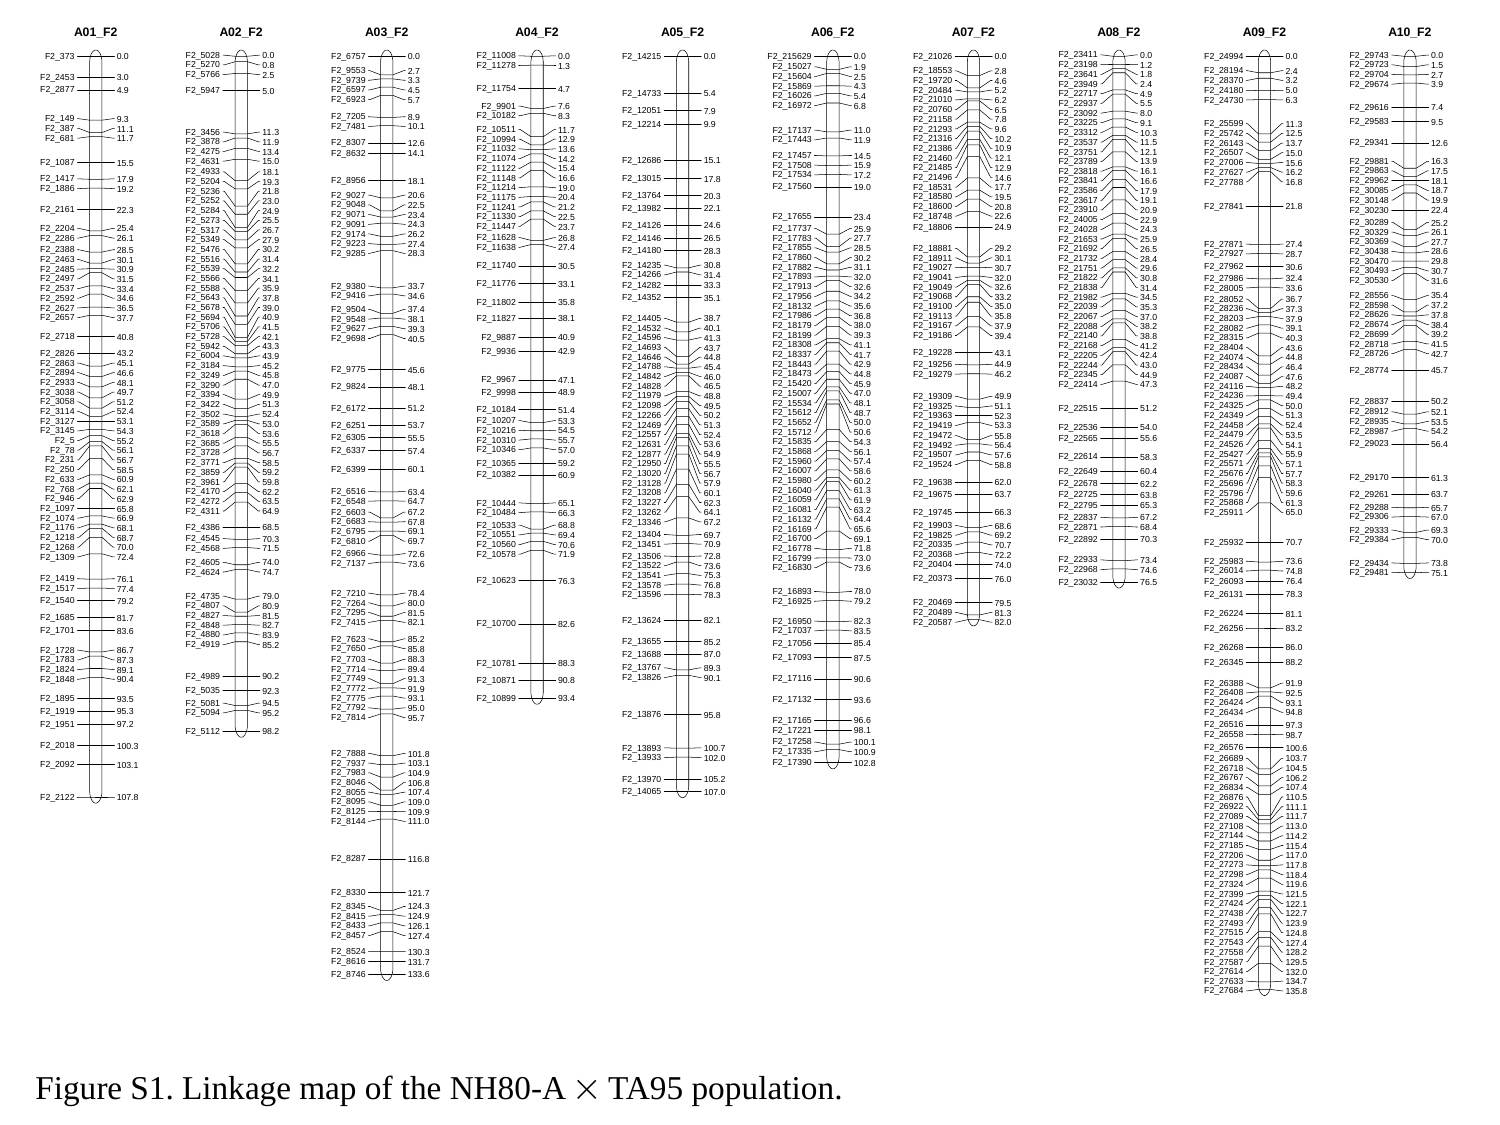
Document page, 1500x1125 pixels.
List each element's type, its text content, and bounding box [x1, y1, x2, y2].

text_box Figure S1. Linkage map of the NH80-A  TA95 population. [20, 1058, 1285, 1114]
picture [39, 25, 1497, 997]
